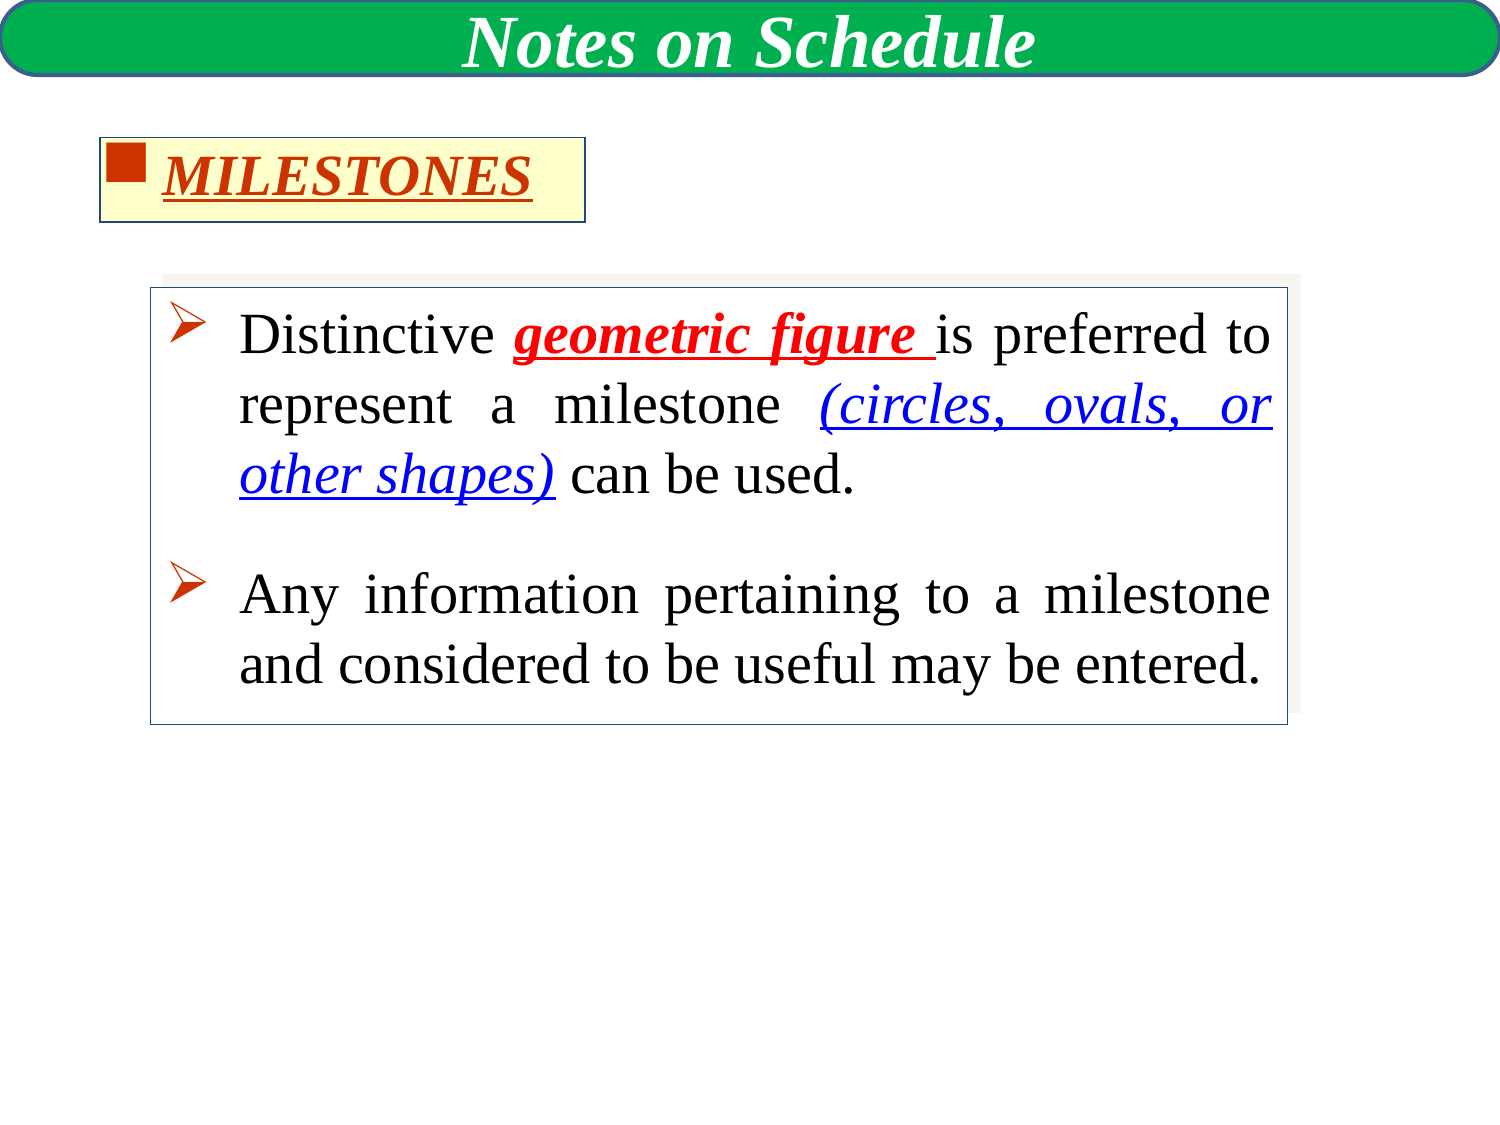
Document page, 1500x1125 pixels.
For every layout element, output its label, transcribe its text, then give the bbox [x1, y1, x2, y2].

text_box Notes on Schedule [0, 0, 1500, 78]
text_box MILESTONES [99, 137, 586, 223]
list Distinctive geometric figure is preferred to represent a milestone (circles, ovals, or other shapes) can be used. Any information pertaining to a milestone and considered to be useful may be entered. [150, 287, 1288, 725]
